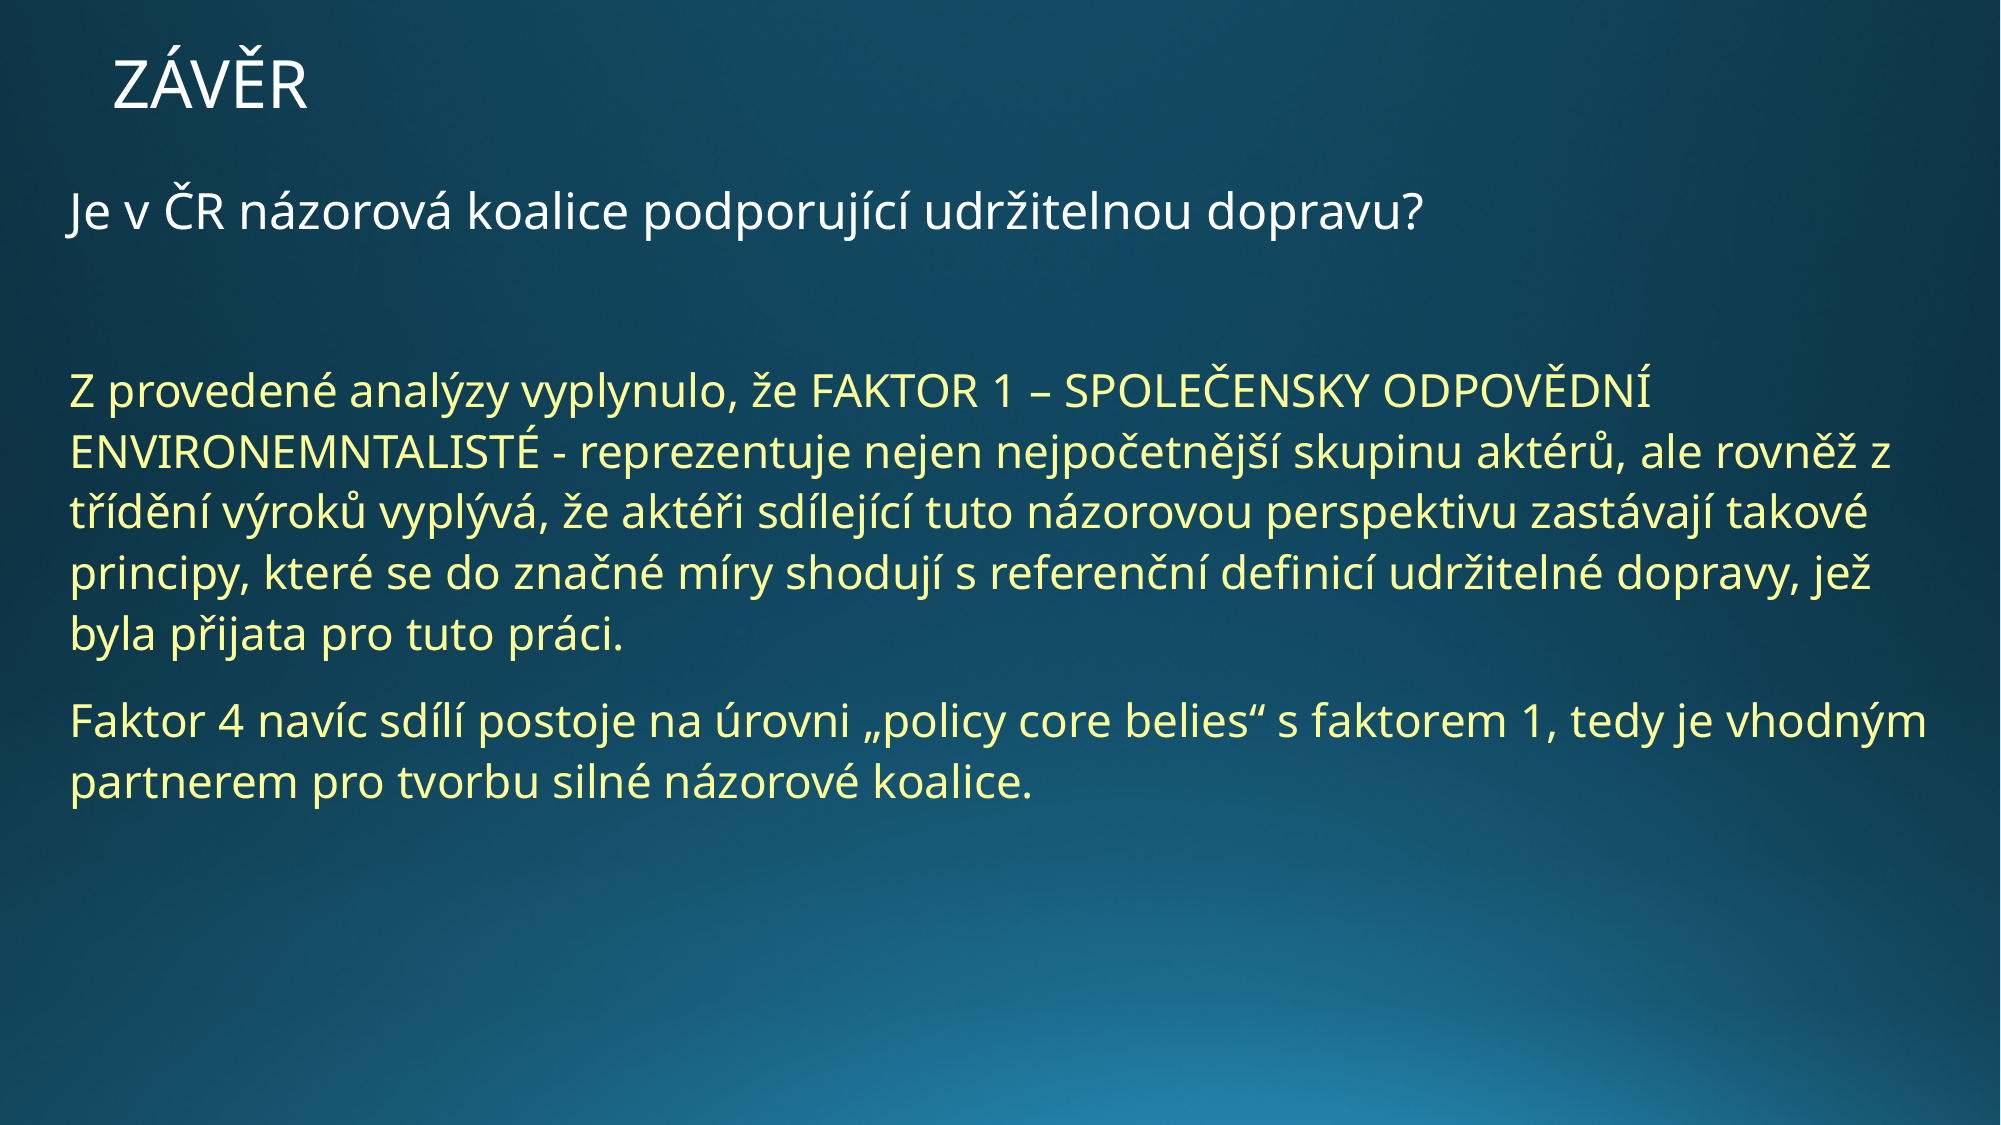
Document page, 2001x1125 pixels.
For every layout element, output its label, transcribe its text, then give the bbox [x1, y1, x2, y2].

text_box Je v ČR názorová koalice podporující udržitelnou dopravu? Z provedené analýzy vyplynulo, že FAKTOR 1 – SPOLEČENSKY ODPOVĚDNÍ ENVIRONEMNTALISTÉ - reprezentuje nejen nejpočetnější skupinu aktérů, ale rovněž z třídění výroků vyplývá, že aktéři sdílející tuto názorovou perspektivu zastávají takové principy, které se do značné míry shodují s referenční definicí udržitelné dopravy, jež byla přijata pro tuto práci. Faktor 4 navíc sdílí postoje na úrovni „policy core belies“ s faktorem 1, tedy je vhodným partnerem pro tvorbu silné názorové koalice. [54, 171, 1957, 1000]
title ZÁVĚR [97, 13, 1752, 161]
picture [0, 0, 2001, 1125]
